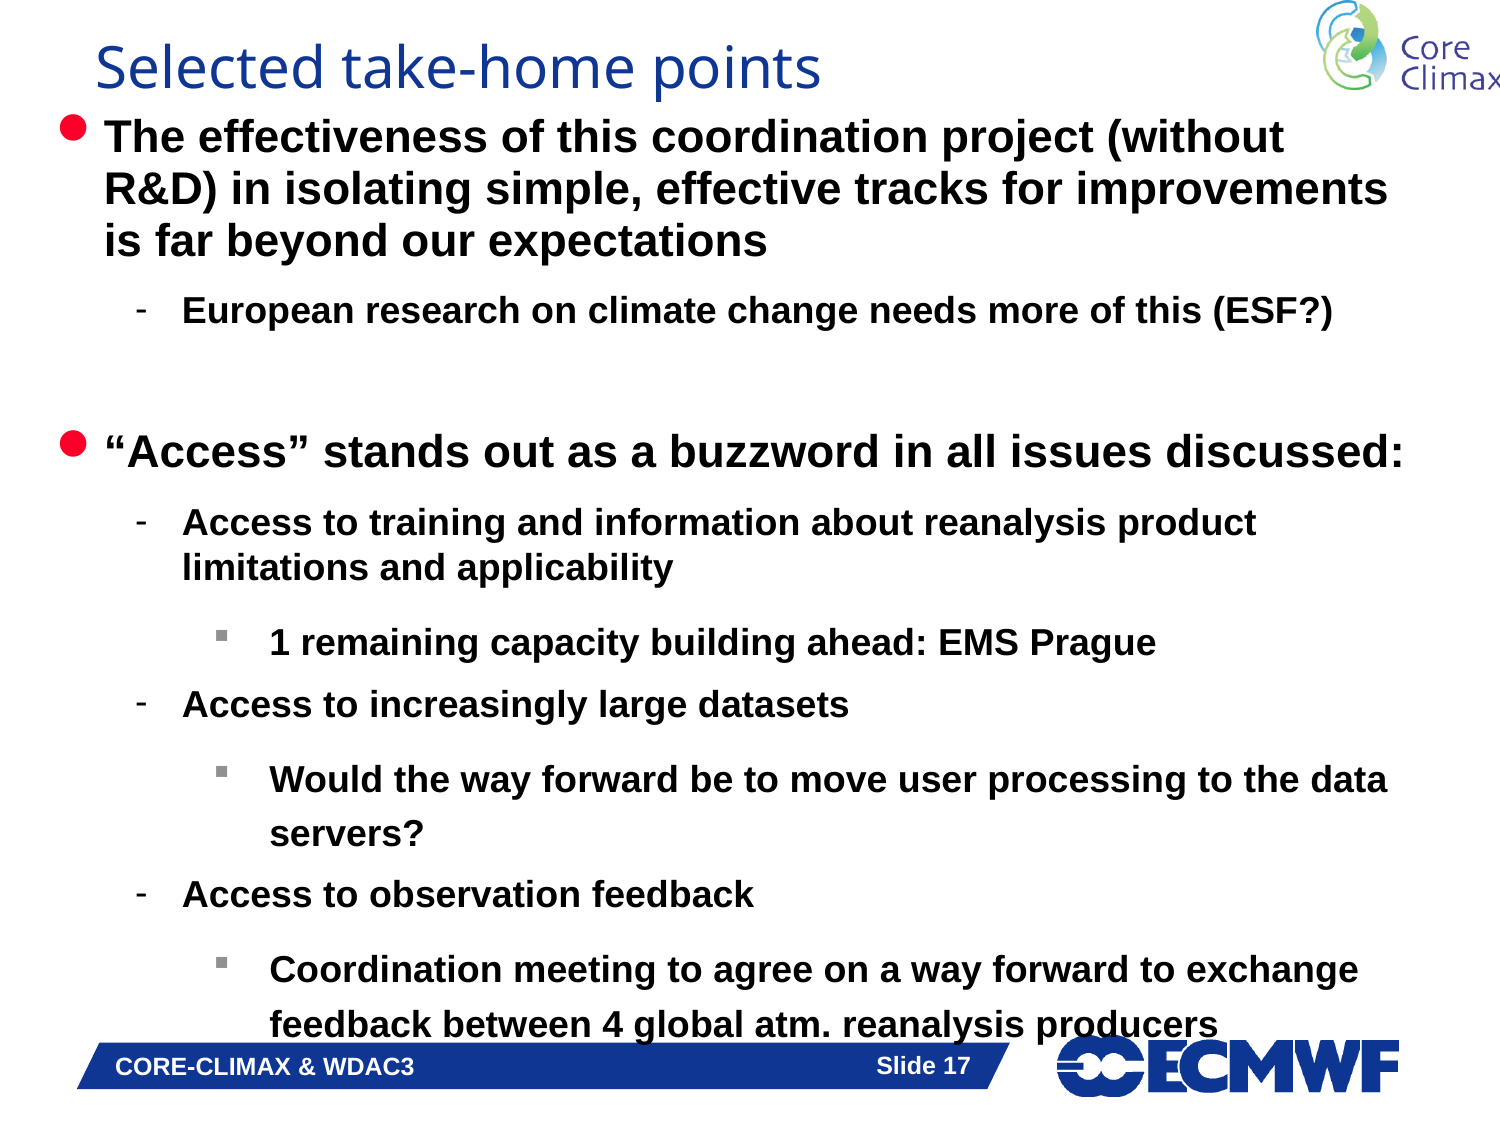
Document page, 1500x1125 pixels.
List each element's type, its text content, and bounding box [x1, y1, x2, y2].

slide_number Slide 17 [809, 1042, 987, 1106]
list The effectiveness of this coordination project (without R&D) in isolating simple, effective tracks for improvements is far beyond our expectations European research on climate change needs more of this (ESF?) “Access” stands out as a buzzword in all issues discussed: Access to training and information about reanalysis product limitations and applicability 1 remaining capacity building ahead: EMS Prague Access to increasingly large datasets Would the way forward be to move user processing to the data servers? Access to observation feedback Coordination meeting to agree on a way forward to exchange feedback between 4 global atm. reanalysis producers [41, 101, 1425, 911]
title Selected take-home points [80, 7, 1412, 101]
footer CORE-CLIMAX & WDAC3 [100, 1042, 798, 1108]
picture [1316, 0, 1500, 90]
picture [1057, 1035, 1399, 1097]
